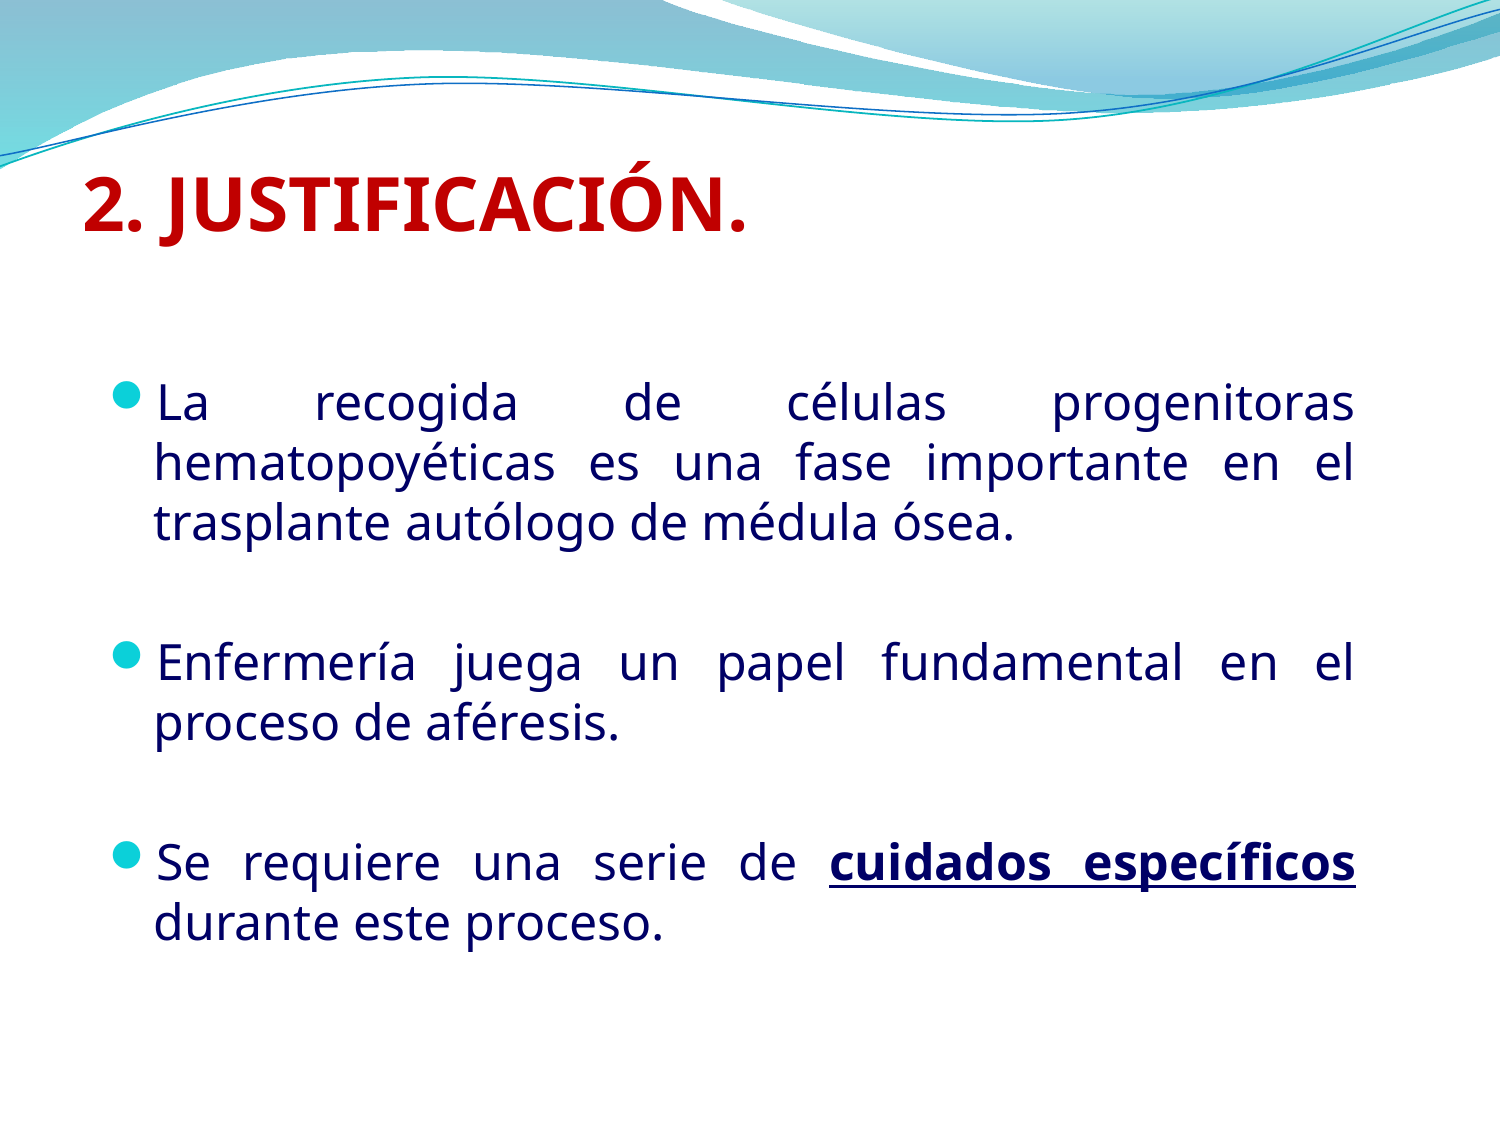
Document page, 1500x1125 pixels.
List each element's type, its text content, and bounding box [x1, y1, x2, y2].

title 2. JUSTIFICACIÓN. [81, 58, 1433, 247]
list La recogida de células progenitoras hematopoyéticas es una fase importante en el trasplante autólogo de médula ósea. Enfermería juega un papel fundamental en el proceso de aféresis. Se requiere una serie de cuidados específicos durante este proceso. [93, 363, 1372, 1035]
